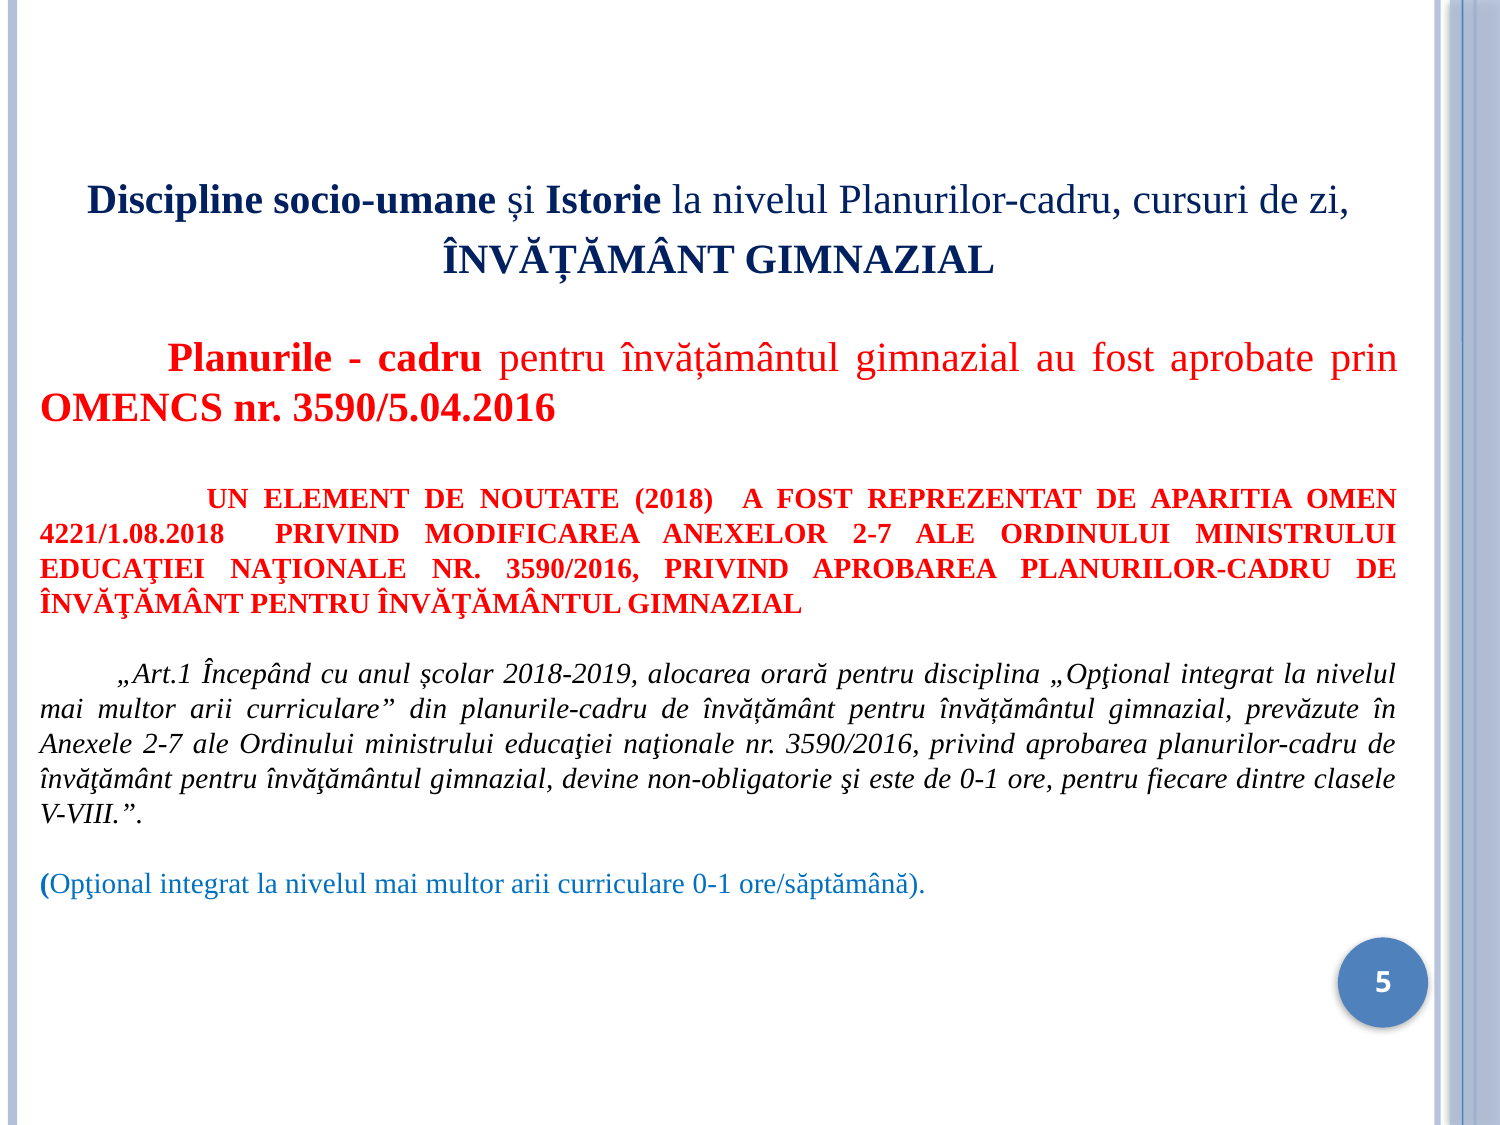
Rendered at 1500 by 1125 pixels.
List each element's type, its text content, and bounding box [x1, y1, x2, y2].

text_box Discipline socio-umane și Istorie la nivelul Planurilor-cadru, cursuri de zi, ÎNVĂȚĂMÂNT GIMNAZIAL Planurile - cadru pentru învățământul gimnazial au fost aprobate prin OMENCS nr. 3590/5.04.2016 UN ELEMENT DE NOUTATE (2018) A FOST REPREZENTAT DE APARITIA OMEN 4221/1.08.2018 PRIVIND MODIFICAREA ANEXELOR 2-7 ALE ORDINULUI MINISTRULUI EDUCAŢIEI NAŢIONALE NR. 3590/2016, PRIVIND APROBAREA PLANURILOR-CADRU DE ÎNVĂŢĂMÂNT PENTRU ÎNVĂŢĂMÂNTUL GIMNAZIAL „Art.1 Începând cu anul școlar 2018-2019, alocarea orară pentru disciplina „Opţional integrat la nivelul mai multor arii curriculare” din planurile-cadru de învățământ pentru învățământul gimnazial, prevăzute în Anexele 2-7 ale Ordinului ministrului educaţiei naţionale nr. 3590/2016, privind aprobarea planurilor-cadru de învăţământ pentru învăţământul gimnazial, devine non-obligatorie şi este de 0-1 ore, pentru fiecare dintre clasele V-VIII.”. (Opţional integrat la nivelul mai multor arii curriculare 0-1 ore/săptămână). [25, 132, 1413, 942]
slide_number 5 [1333, 940, 1434, 1026]
